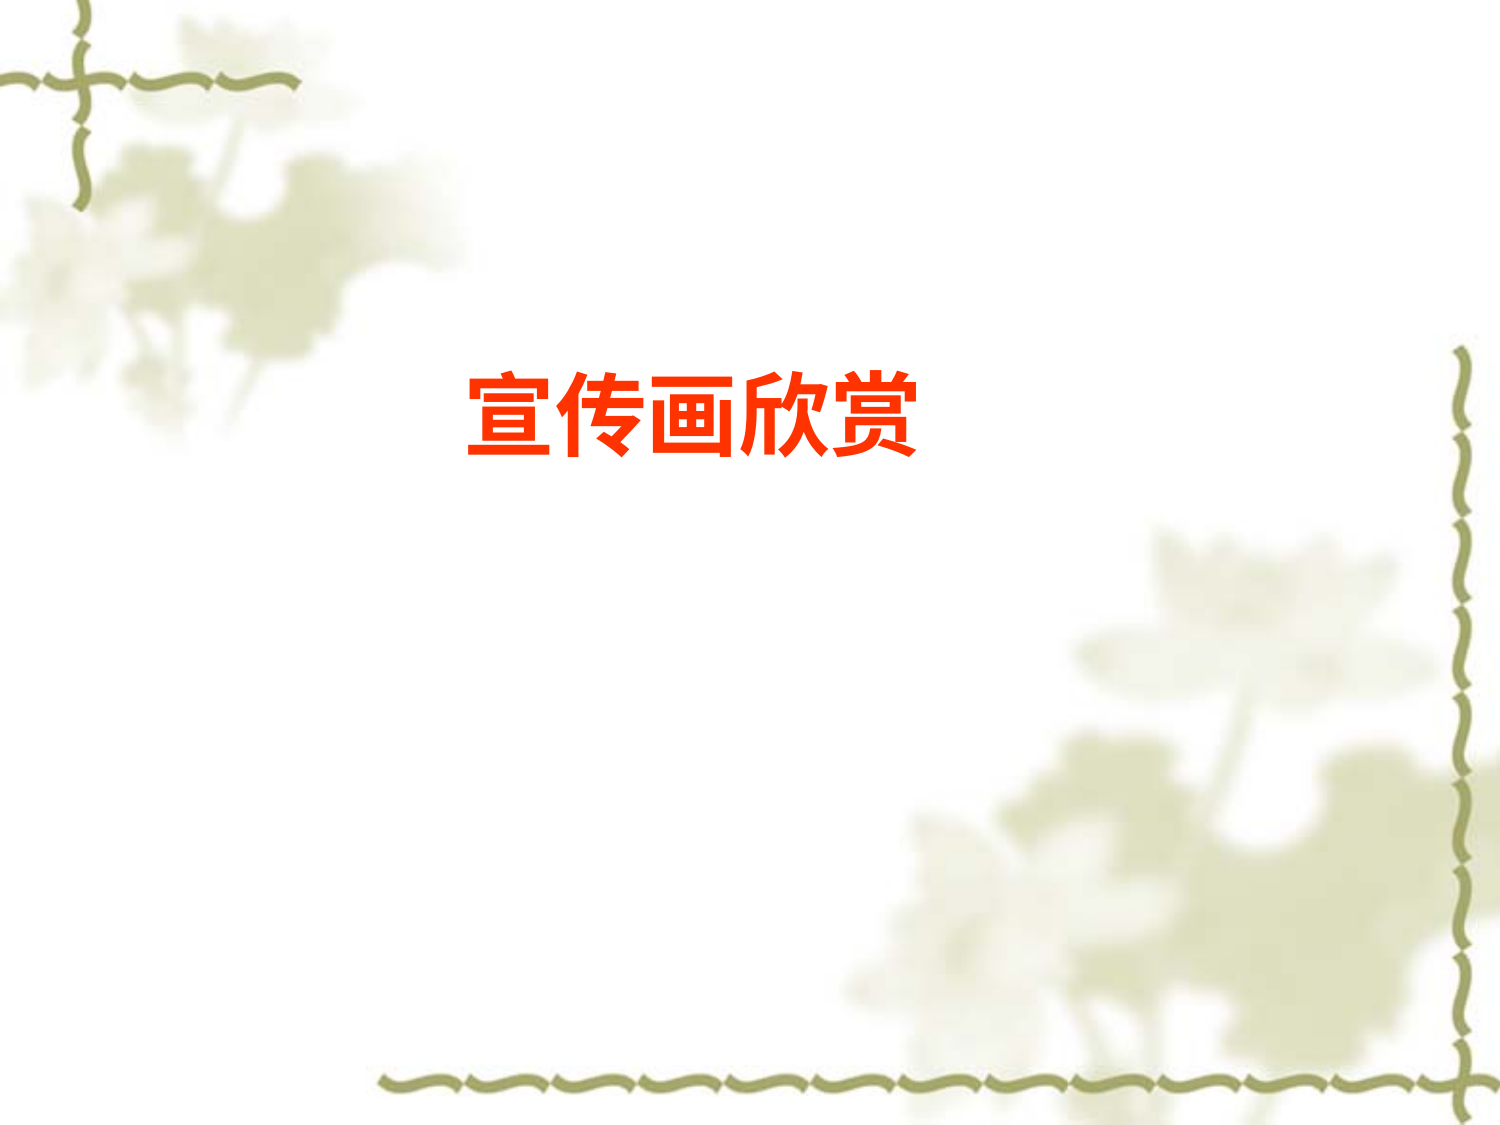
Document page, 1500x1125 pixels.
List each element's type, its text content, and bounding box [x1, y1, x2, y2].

picture [0, 0, 1500, 1125]
list 宣传画欣赏 [17, 349, 1368, 674]
